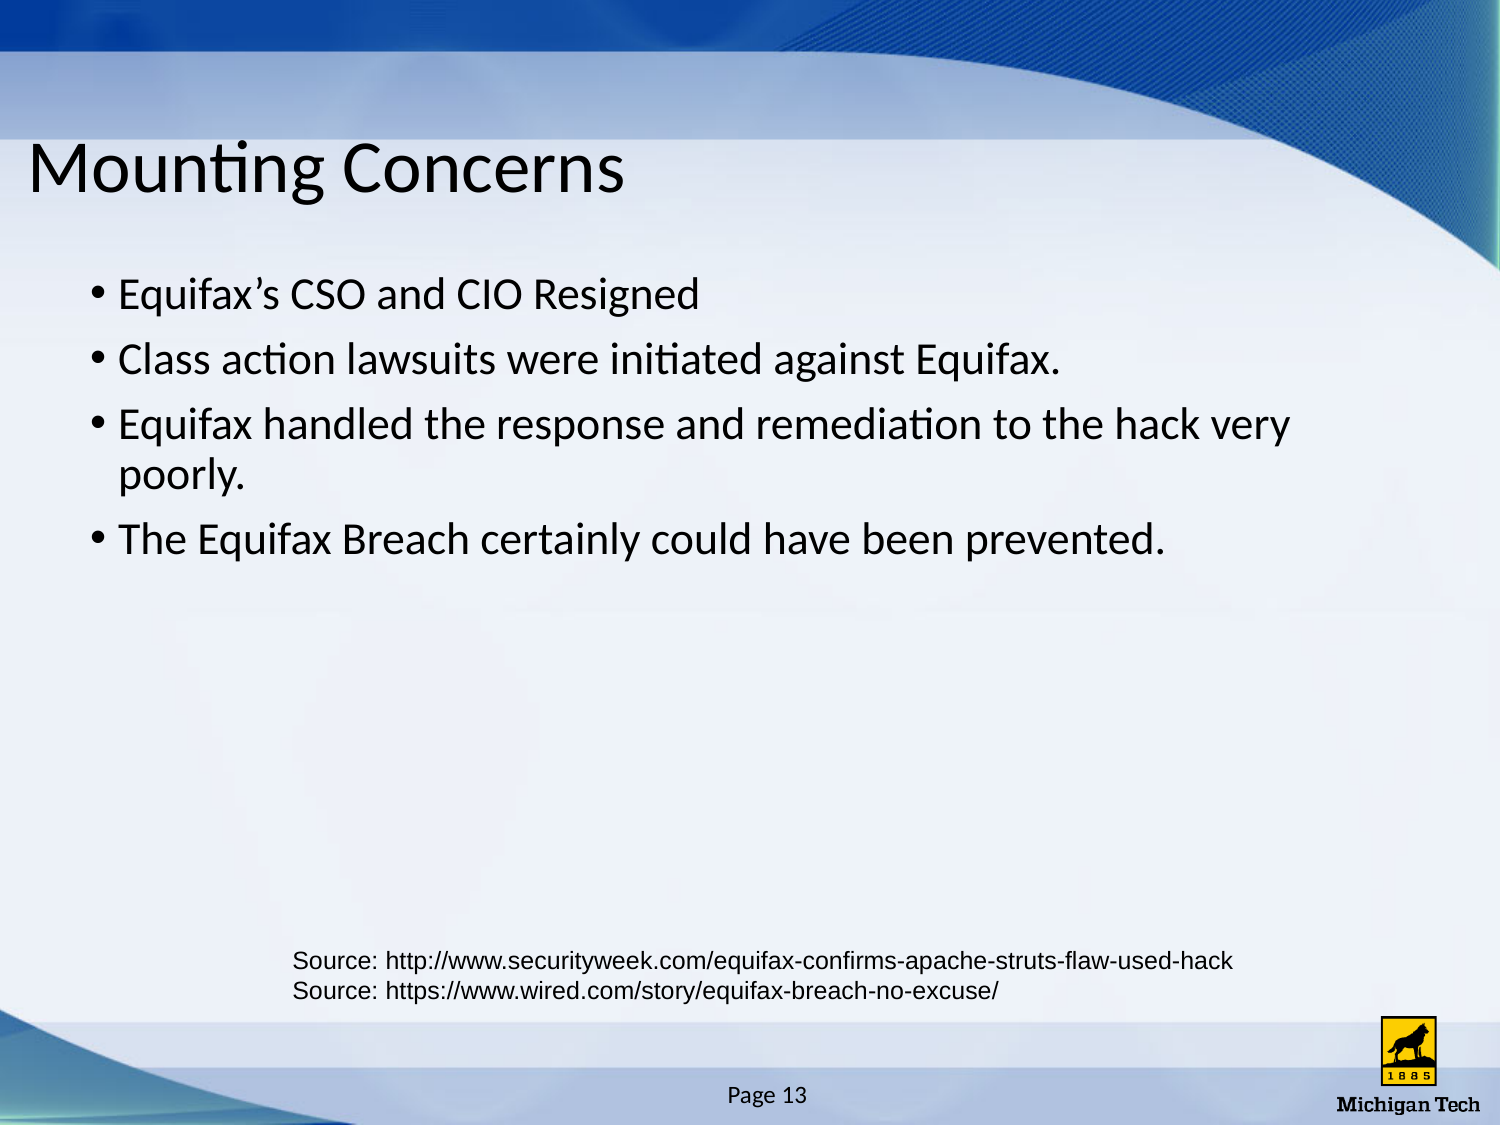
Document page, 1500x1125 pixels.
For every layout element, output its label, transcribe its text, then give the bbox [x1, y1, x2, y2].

picture [0, 0, 1500, 1125]
title Mounting Concerns [12, 75, 1263, 263]
text_box Source: http://www.securityweek.com/equifax-confirms-apache-struts-flaw-used-hack Source: https://www.wired.com/story/equifax-breach-no-excuse/ [277, 937, 1256, 1013]
list Equifax’s CSO and CIO Resigned Class action lawsuits were initiated against Equifax. Equifax handled the response and remediation to the hack very poorly. The Equifax Breach certainly could have been prevented. [75, 262, 1425, 1063]
